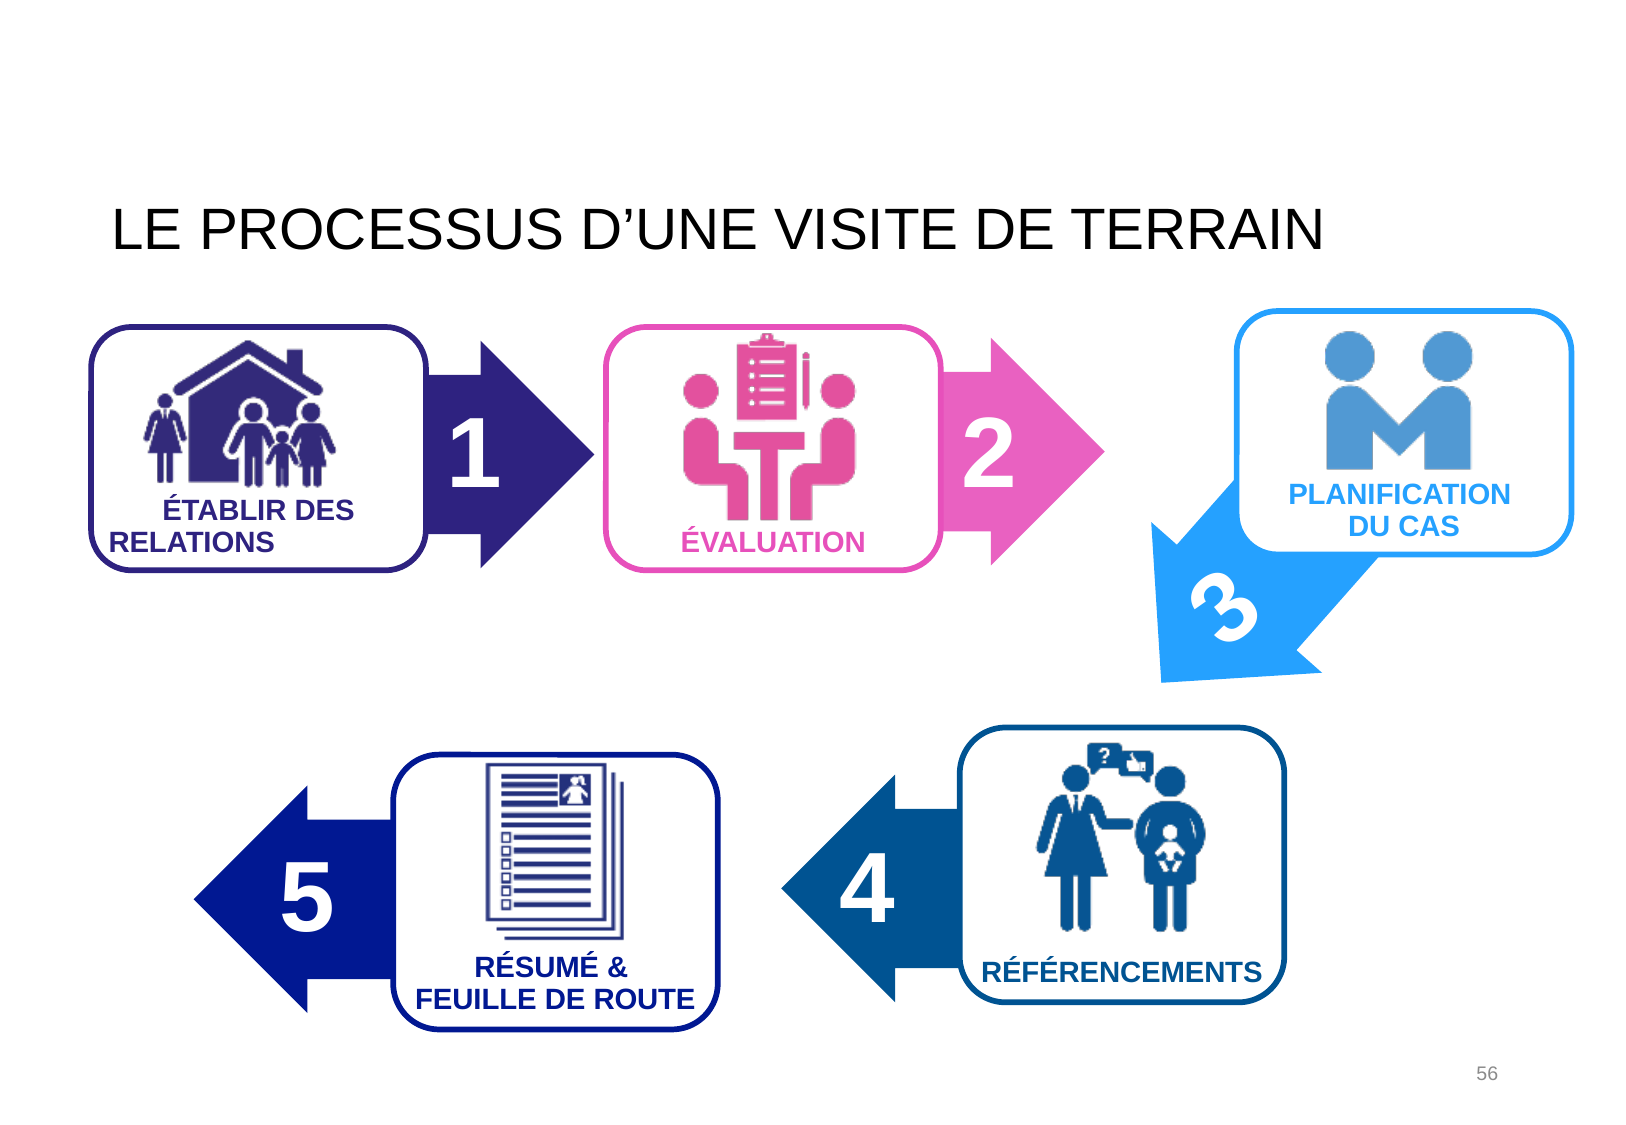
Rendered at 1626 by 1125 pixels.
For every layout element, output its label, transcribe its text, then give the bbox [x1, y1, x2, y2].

text_box [192, 782, 392, 1016]
text_box 2 [946, 380, 1024, 516]
slide_number 56 [1147, 1042, 1514, 1103]
text_box [1154, 589, 1228, 684]
picture [670, 329, 869, 525]
text_box [842, 772, 960, 1005]
text_box 4 [824, 815, 902, 951]
text_box 3 [1145, 524, 1296, 682]
picture [131, 333, 342, 494]
title Le processus d’une visite de terrain [111, 59, 1514, 270]
text_box [942, 335, 1107, 568]
picture [1313, 313, 1488, 479]
text_box PLANIFICATION DU CAS [1235, 310, 1573, 556]
text_box RÉSUMÉ & FEUILLE DE ROUTE [392, 753, 719, 1031]
text_box RÉFÉRENCEMENTS [958, 726, 1286, 1004]
text_box ÉTABLIR DES RELATIONS [90, 325, 427, 572]
picture [1031, 737, 1212, 935]
text_box 1 [431, 380, 509, 516]
text_box [779, 844, 824, 933]
text_box [427, 338, 596, 571]
picture [475, 754, 635, 948]
text_box 5 [264, 823, 342, 959]
text_box ÉVALUATION [604, 325, 942, 572]
text_box [1150, 477, 1381, 680]
